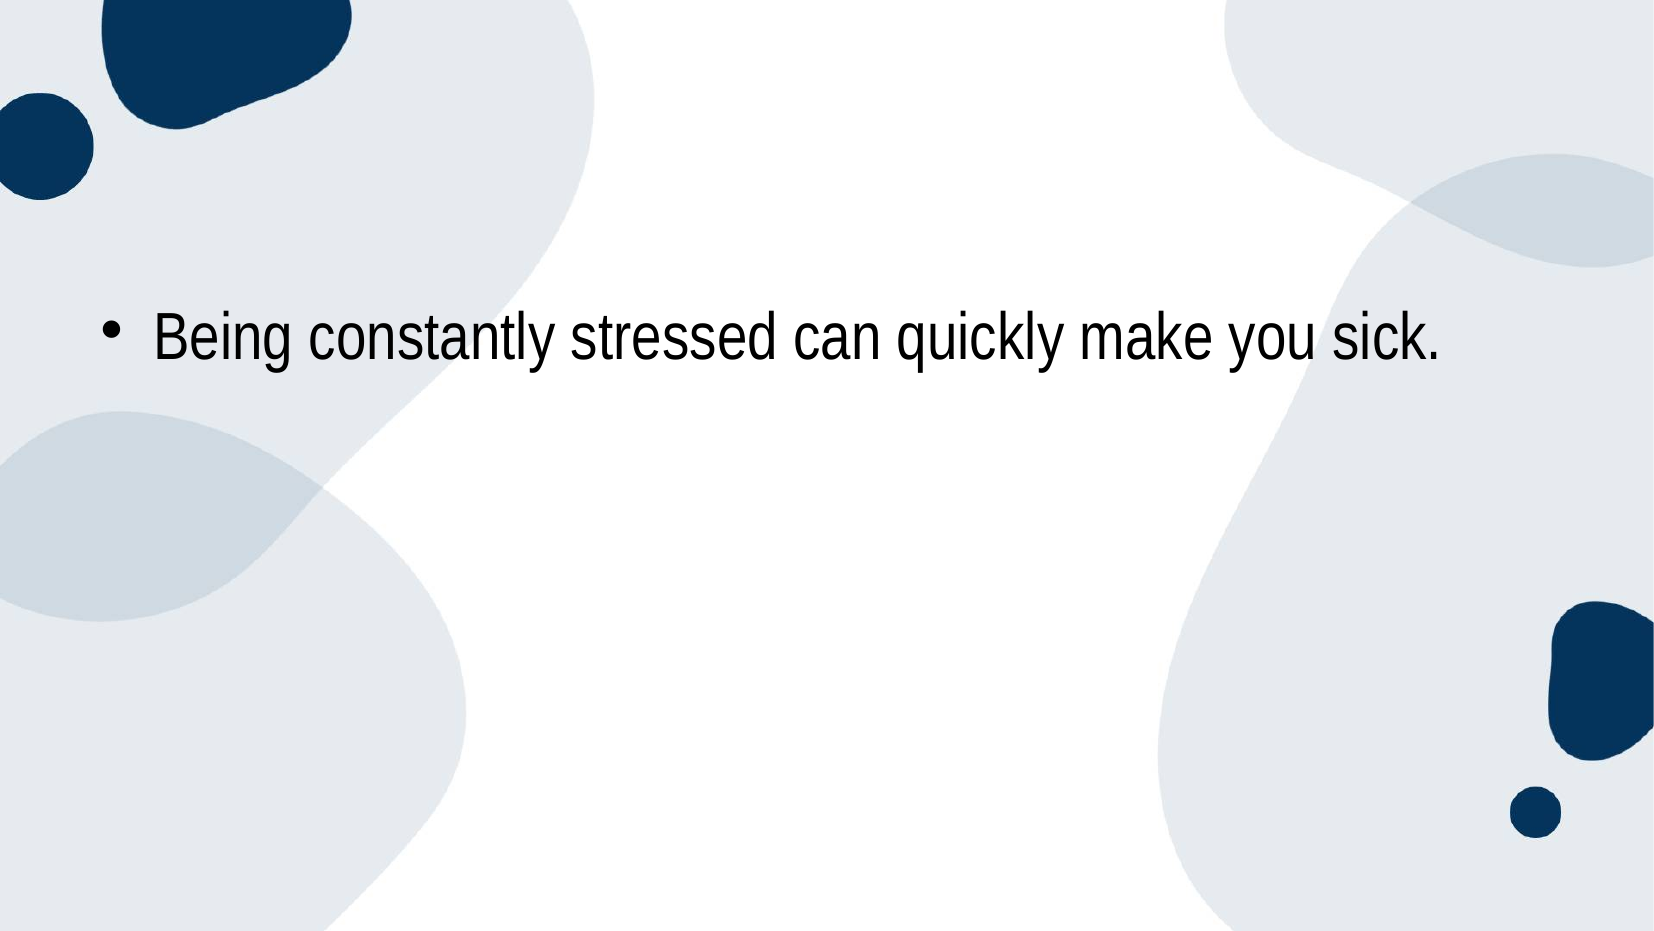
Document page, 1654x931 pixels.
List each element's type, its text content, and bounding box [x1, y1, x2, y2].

text_box [82, 37, 1571, 193]
text_box Being constantly stressed can quickly make you sick. [82, 293, 1571, 637]
picture [0, 0, 1654, 931]
